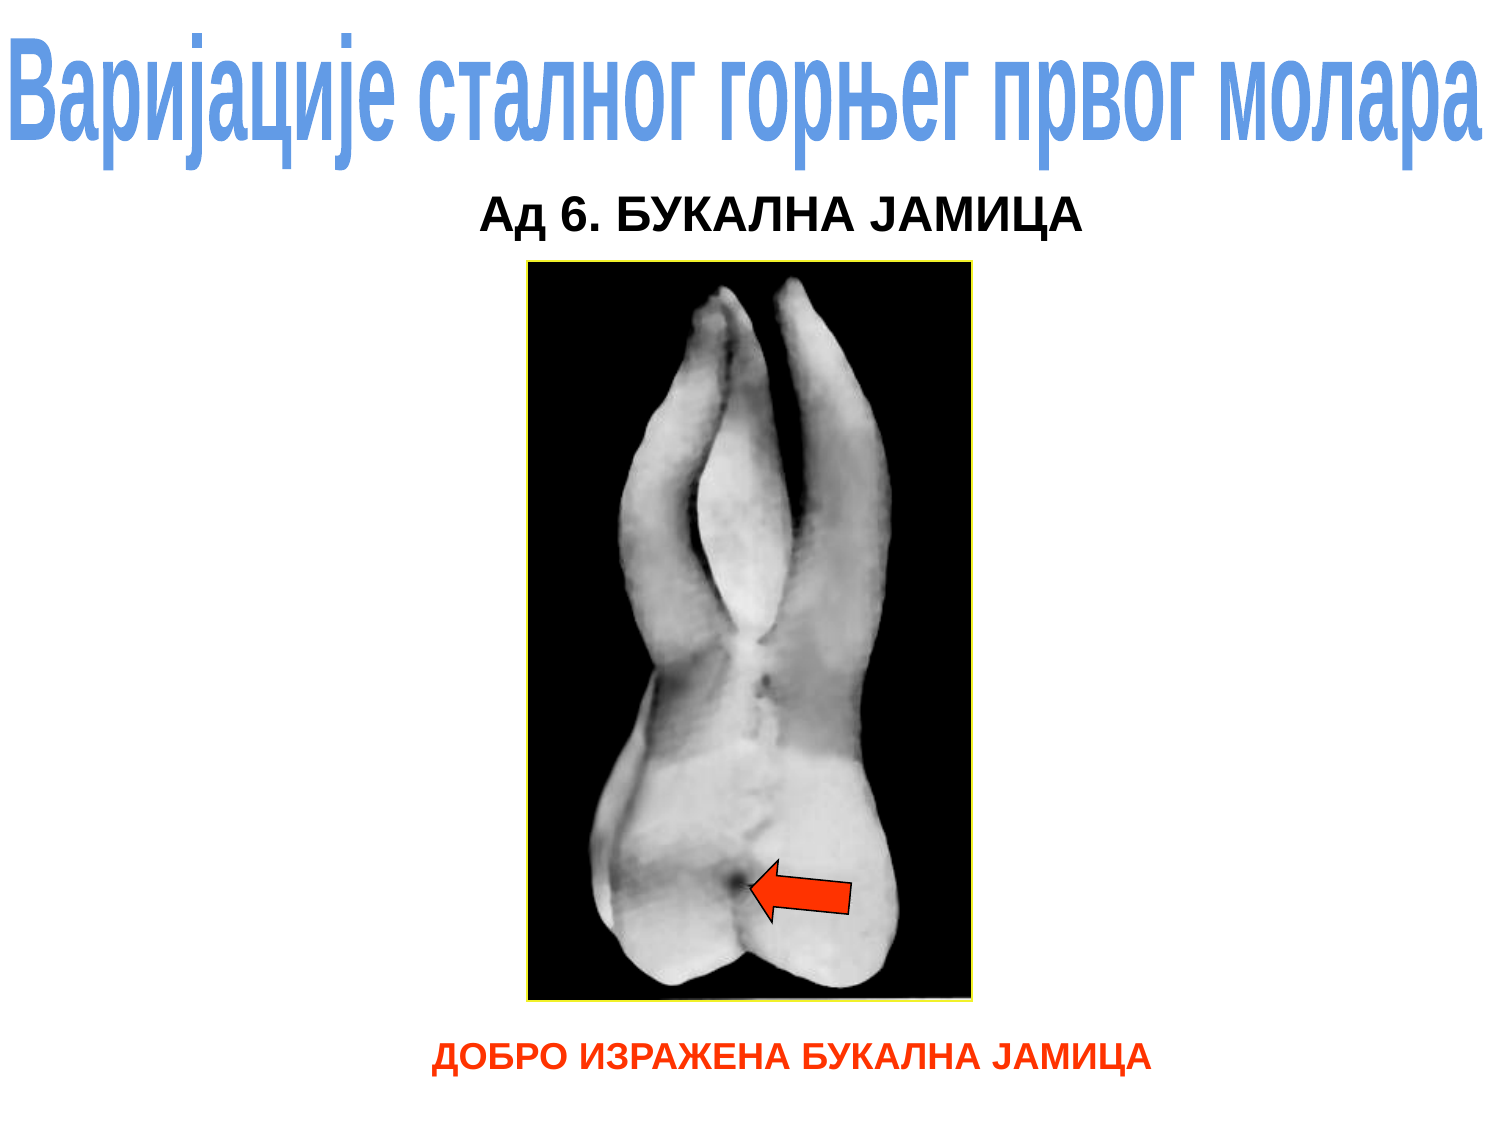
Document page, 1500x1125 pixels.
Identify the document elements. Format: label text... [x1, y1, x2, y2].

text_box Aд 6. БУКАЛНА ЈАМИЦА [350, 137, 1213, 225]
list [527, 262, 972, 1001]
text_box ДОБРО ИЗРАЖЕНА БУКАЛНА ЈАМИЦА [417, 1024, 1168, 1085]
